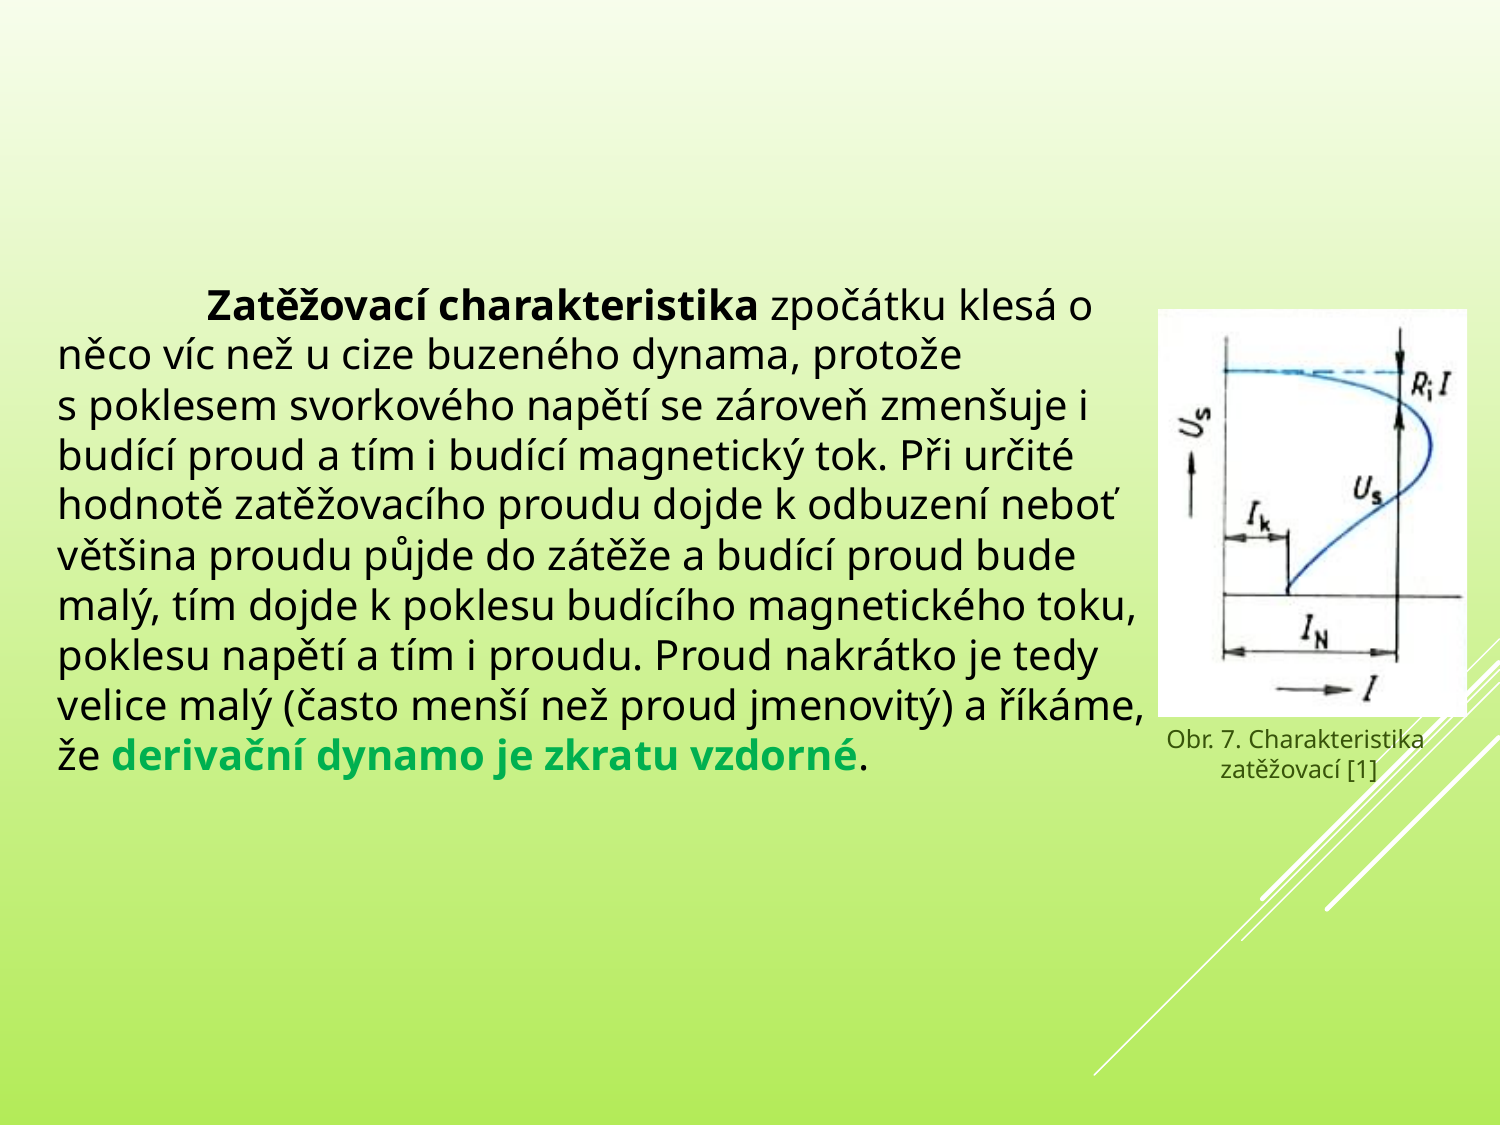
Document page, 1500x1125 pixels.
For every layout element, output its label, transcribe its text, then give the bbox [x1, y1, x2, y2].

list Zatěžovací charakteristika zpočátku klesá o něco víc než u cize buzeného dynama, protože s poklesem svorkového napětí se zároveň zmenšuje i budící proud a tím i budící magnetický tok. Při určité hodnotě zatěžovacího proudu dojde k odbuzení neboť většina proudu půjde do zátěže a budící proud bude malý, tím dojde k poklesu budícího magnetického toku, poklesu napětí a tím i proudu. Proud nakrátko je tedy velice malý (často menší než proud jmenovitý) a říkáme, že derivační dynamo je zkratu vzdorné. [42, 200, 1175, 1044]
text_box Obr. 7. Charakteristika zatěžovací [1] [1112, 715, 1486, 785]
picture [1157, 309, 1468, 717]
